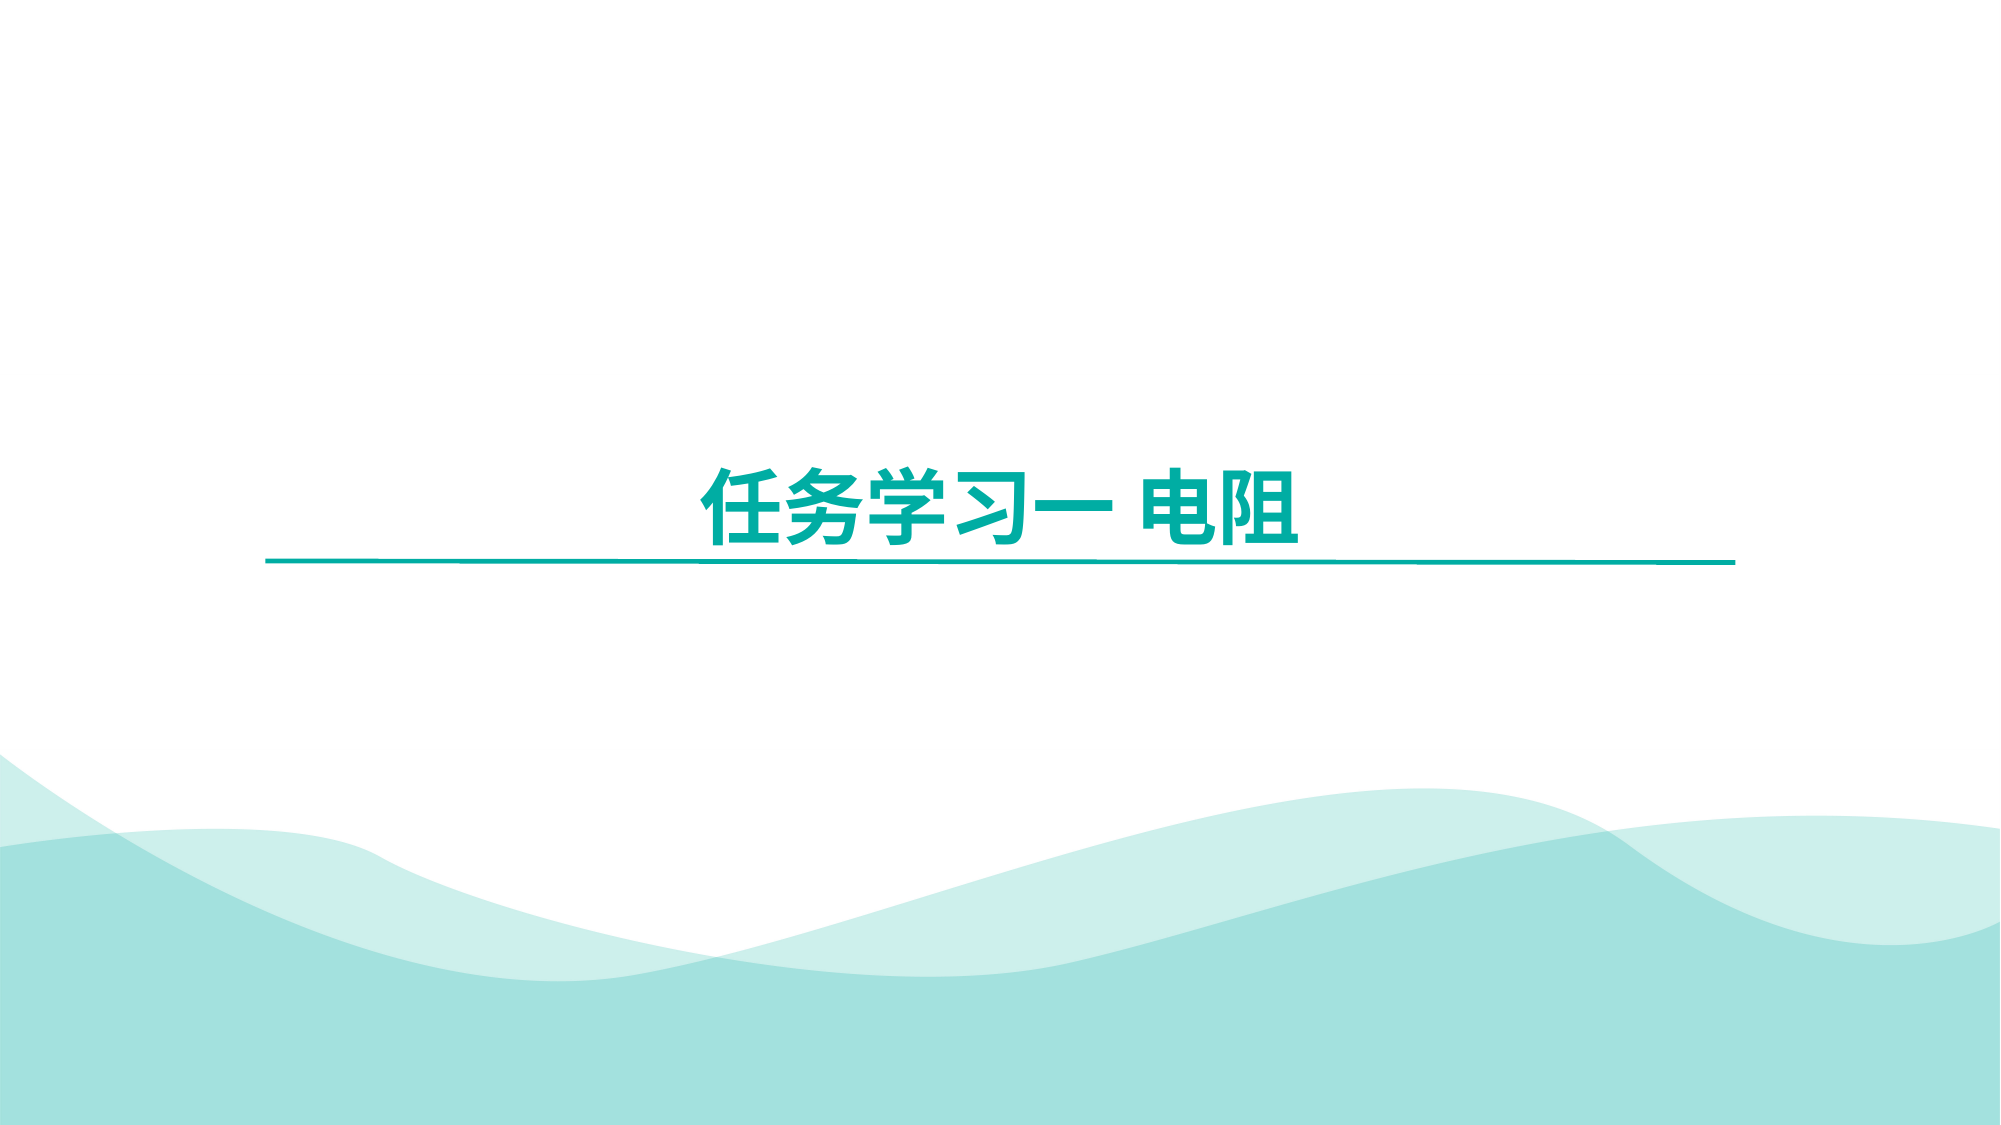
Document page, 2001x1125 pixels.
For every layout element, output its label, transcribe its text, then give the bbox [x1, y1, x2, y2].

picture [0, 0, 2000, 1125]
text_box 任务学习一 电阻 [232, 371, 1769, 555]
